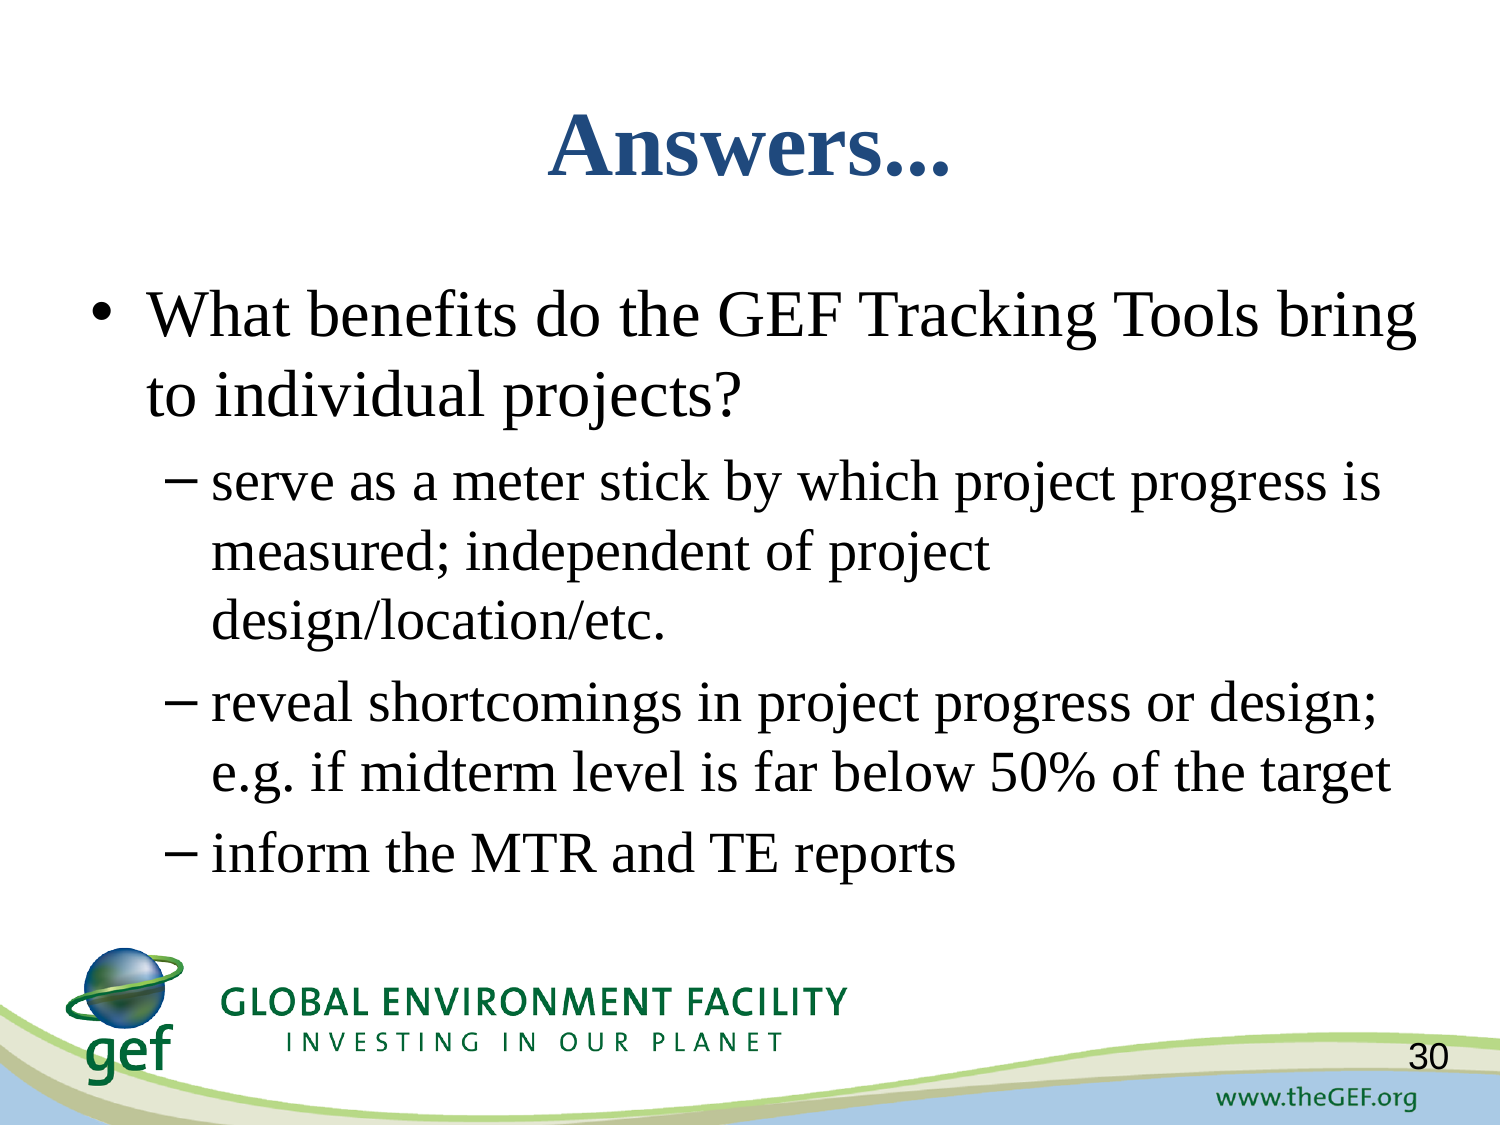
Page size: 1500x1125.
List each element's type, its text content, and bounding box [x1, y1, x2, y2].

title Answers... [74, 44, 1426, 233]
slide_number 30 [1374, 1012, 1500, 1095]
picture [0, 920, 1500, 1125]
list What benefits do the GEF Tracking Tools bring to individual projects? serve as a meter stick by which project progress is measured; independent of project design/location/etc. reveal shortcomings in project progress or design; e.g. if midterm level is far below 50% of the target inform the MTR and TE reports [74, 262, 1454, 1006]
